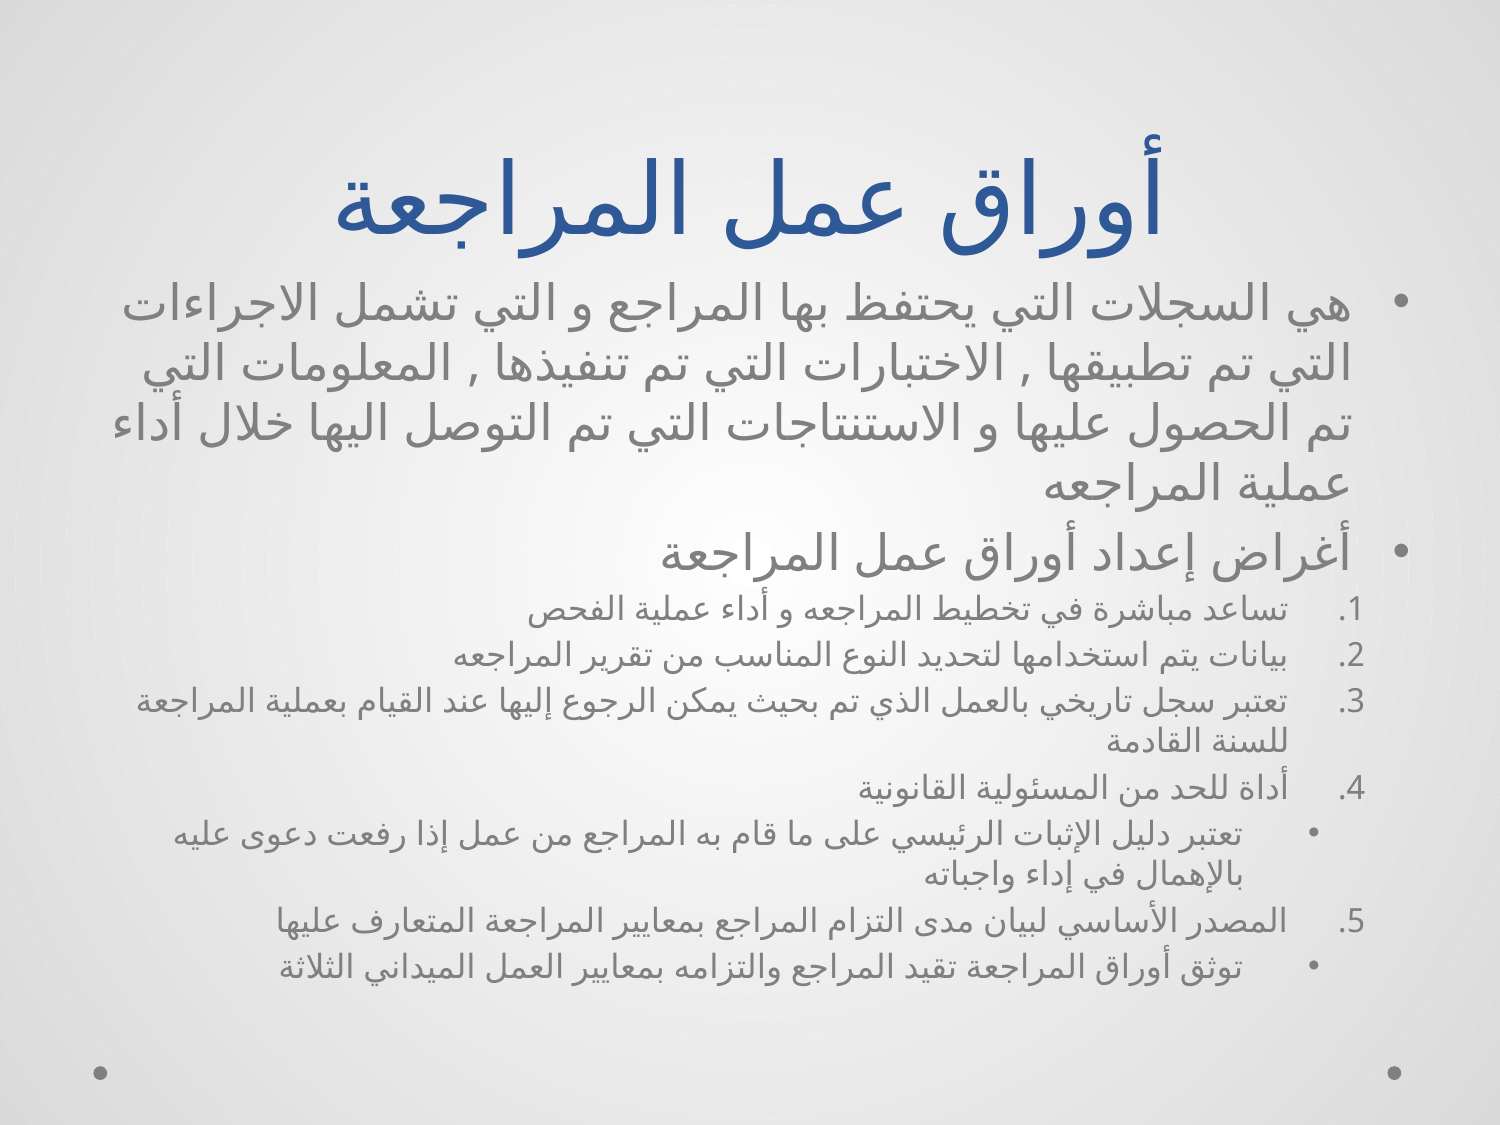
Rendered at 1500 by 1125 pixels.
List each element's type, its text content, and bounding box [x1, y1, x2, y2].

list هي السجلات التي يحتفظ بها المراجع و التي تشمل الاجراءات التي تم تطبيقها , الاختبارات التي تم تنفيذها , المعلومات التي تم الحصول عليها و الاستنتاجات التي تم التوصل اليها خلال أداء عملية المراجعه أغراض إعداد أوراق عمل المراجعة تساعد مباشرة في تخطيط المراجعه و أداء عملية الفحص بيانات يتم استخدامها لتحديد النوع المناسب من تقرير المراجعه تعتبر سجل تاريخي بالعمل الذي تم بحيث يمكن الرجوع إليها عند القيام بعملية المراجعة للسنة القادمة أداة للحد من المسئولية القانونية تعتبر دليل الإثبات الرئيسي على ما قام به المراجع من عمل إذا رفعت دعوى عليه بالإهمال في إداء واجباته المصدر الأساسي لبيان مدى التزام المراجع بمعايير المراجعة المتعارف عليها توثق أوراق المراجعة تقيد المراجع والتزامه بمعايير العمل الميداني الثلاثة [75, 262, 1425, 1005]
title أوراق عمل المراجعة [75, 0, 1425, 262]
